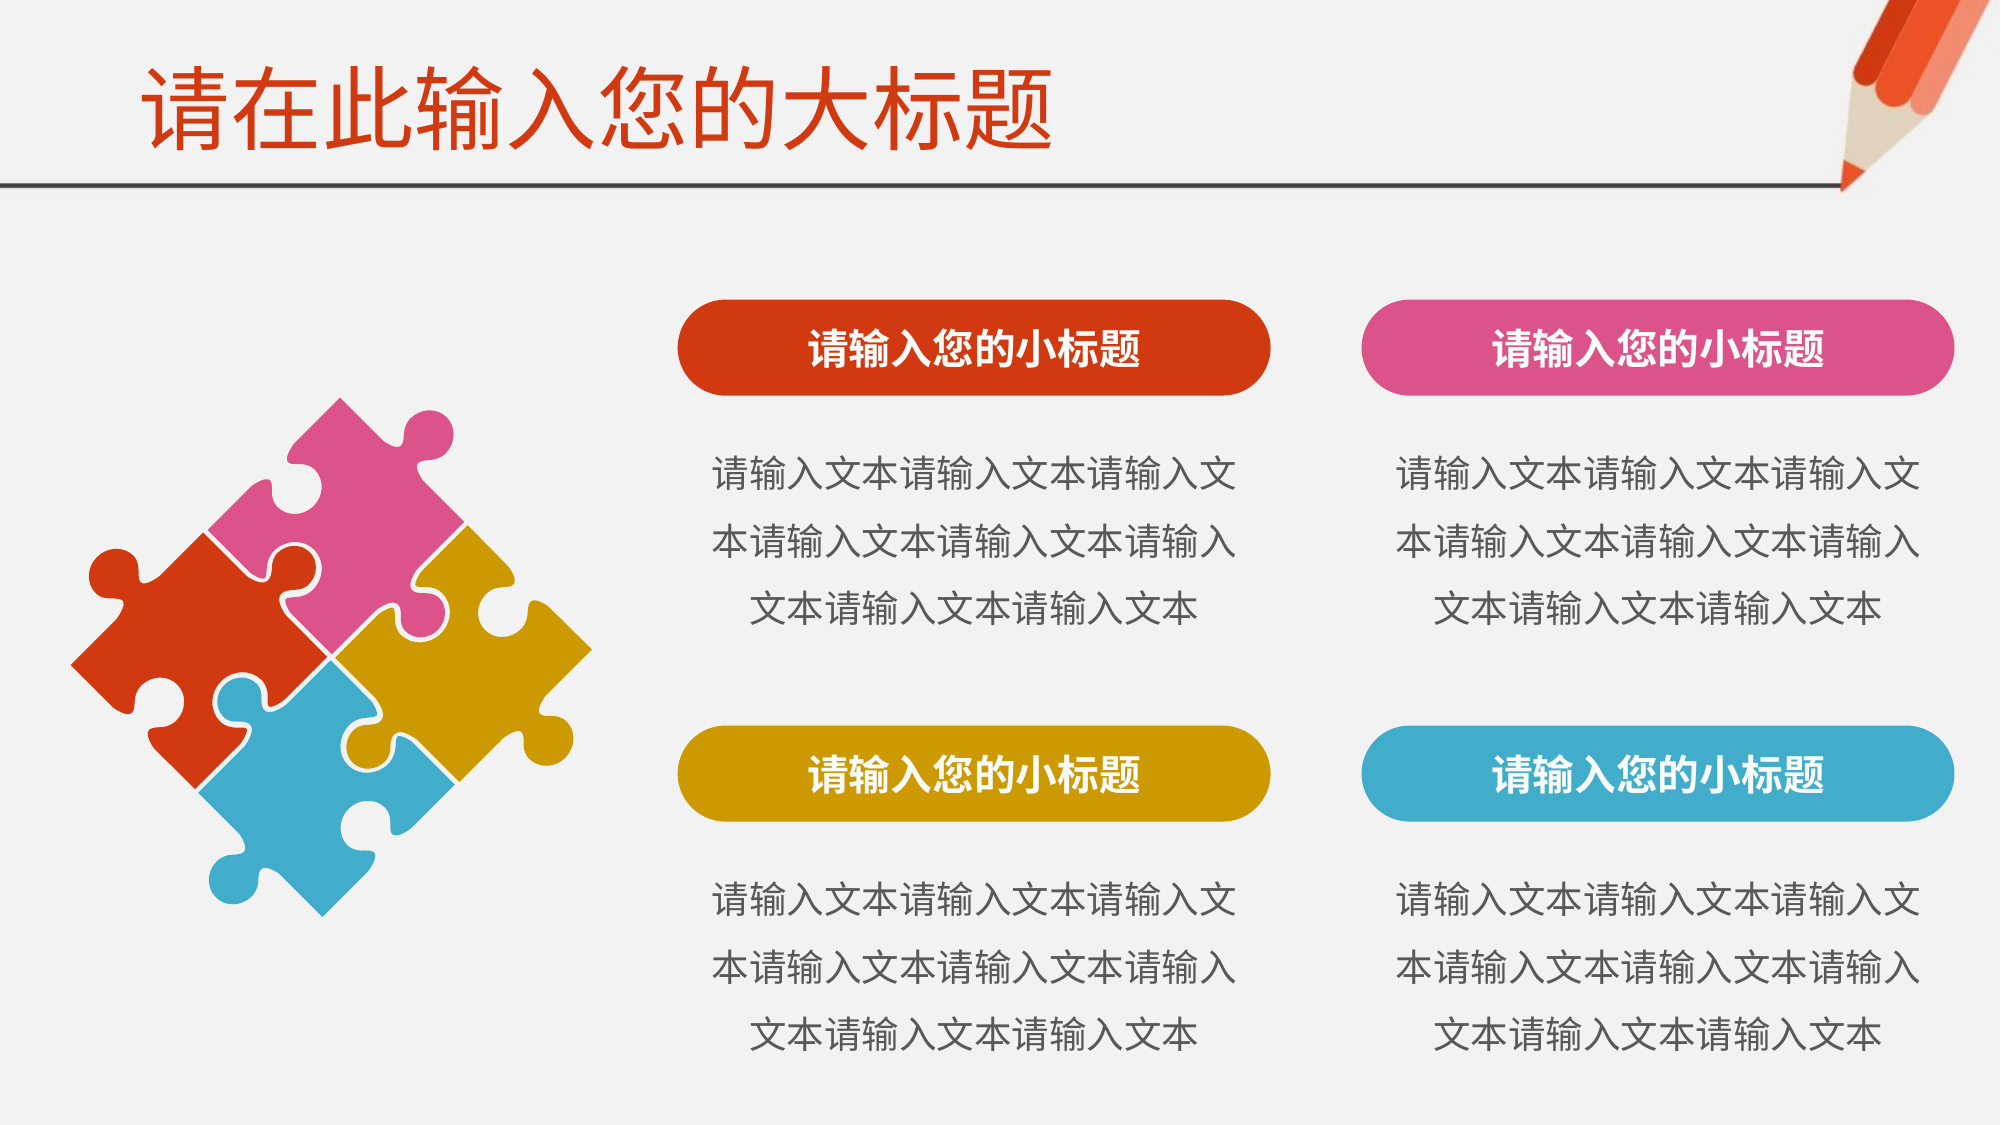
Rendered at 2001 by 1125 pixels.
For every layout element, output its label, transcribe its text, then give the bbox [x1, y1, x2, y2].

text_box 请输入您的小标题 [676, 298, 1272, 397]
text_box [70, 532, 328, 790]
text_box [198, 660, 455, 918]
text_box [207, 397, 465, 655]
title 请在此输入您的大标题 [123, 17, 1876, 172]
text_box 请输入文本请输入文本请输入文本请输入文本请输入文本请输入文本请输入文本请输入文本 [1371, 404, 1945, 655]
text_box [335, 525, 592, 782]
text_box 请输入文本请输入文本请输入文本请输入文本请输入文本请输入文本请输入文本请输入文本 [1371, 830, 1945, 1081]
text_box 请输入您的小标题 [1360, 724, 1956, 823]
picture [0, 0, 2000, 1125]
text_box 请输入您的小标题 [676, 724, 1272, 823]
text_box 请输入文本请输入文本请输入文本请输入文本请输入文本请输入文本请输入文本请输入文本 [687, 404, 1262, 655]
text_box 请输入您的小标题 [1360, 298, 1956, 397]
text_box 请输入文本请输入文本请输入文本请输入文本请输入文本请输入文本请输入文本请输入文本 [687, 830, 1262, 1081]
